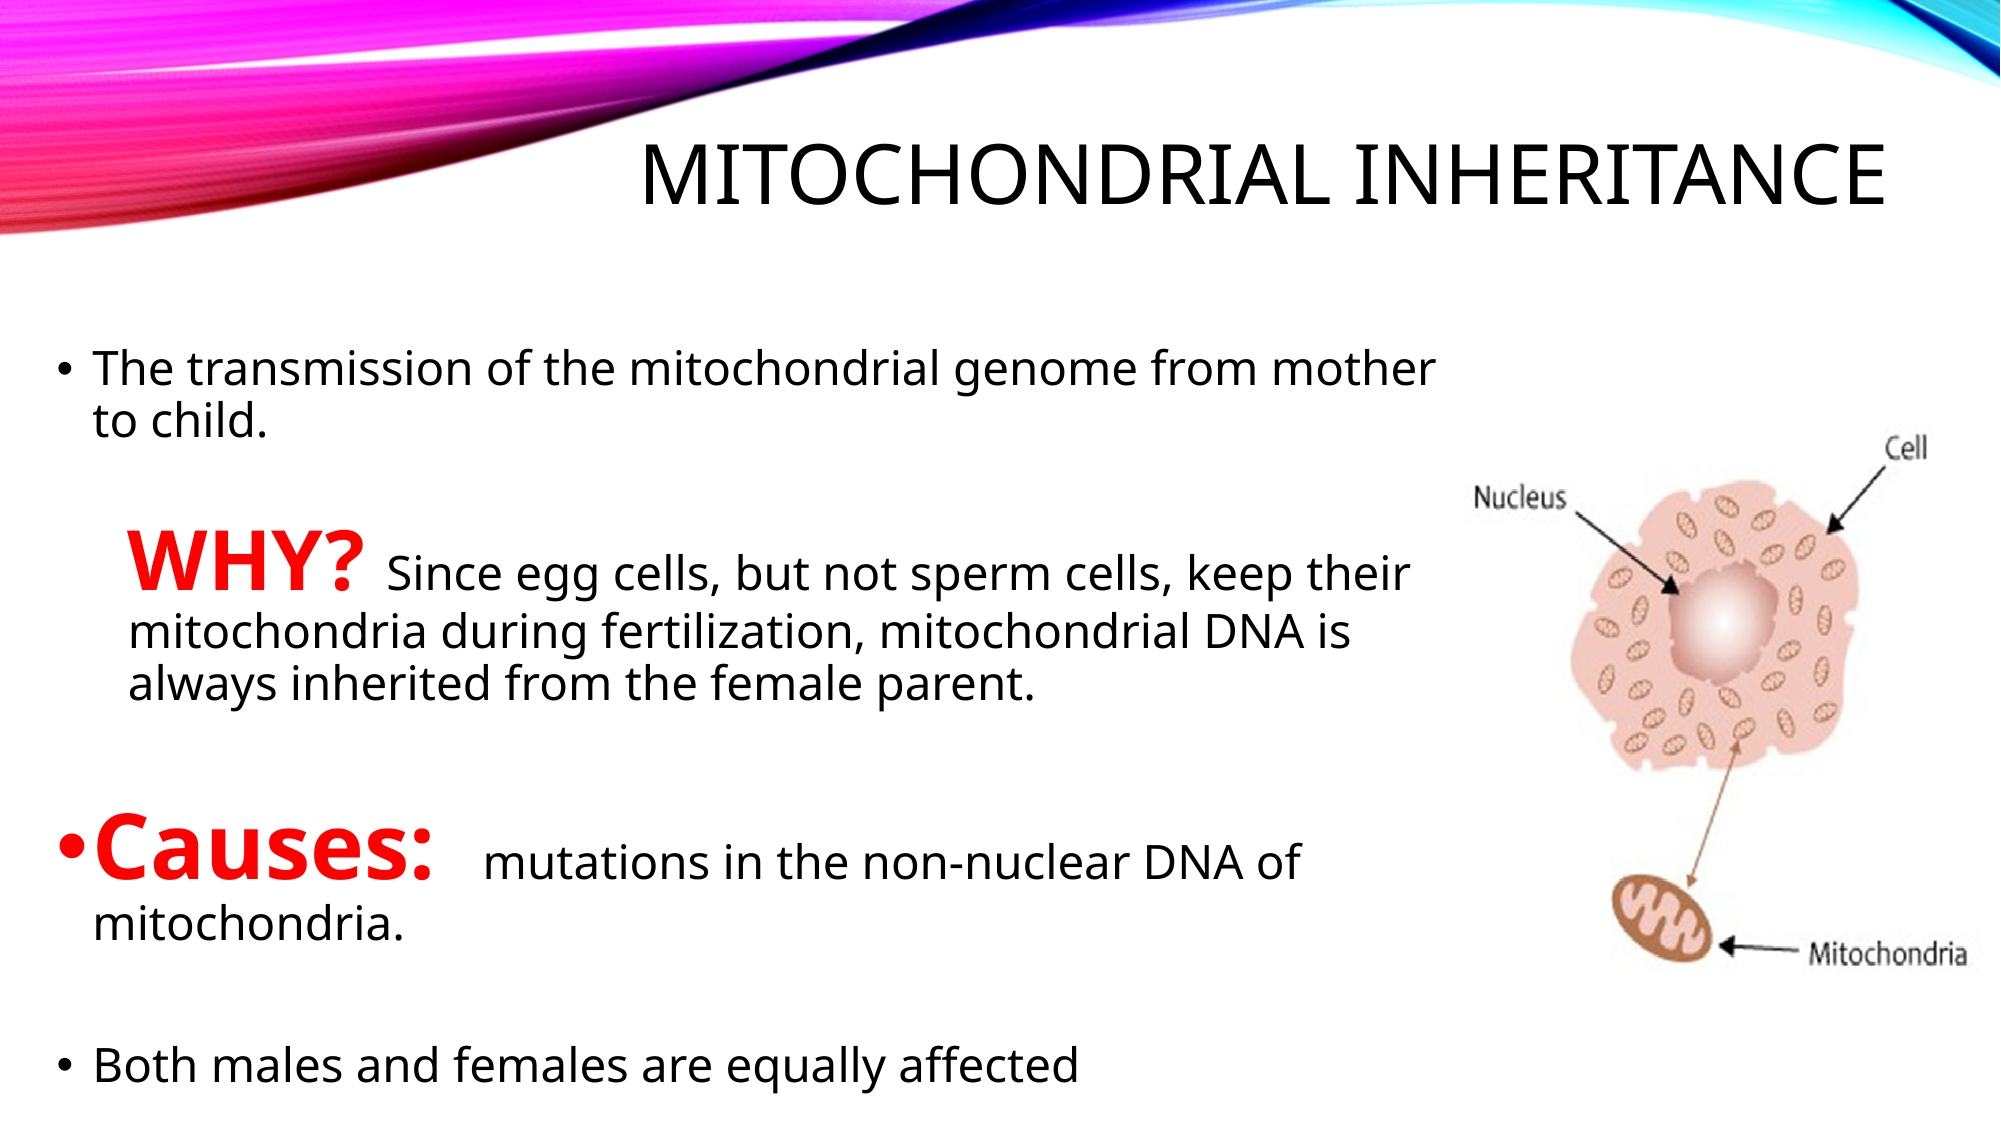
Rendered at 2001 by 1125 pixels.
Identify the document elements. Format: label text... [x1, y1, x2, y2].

list The transmission of the mitochondrial genome from mother to child. WHY? Since egg cells, but not sperm cells, keep their mitochondria during fertilization, mitochondrial DNA is always inherited from the female parent. Causes: mutations in the non-nuclear DNA of mitochondria. Both males and females are equally affected [41, 337, 1455, 1100]
picture [0, 0, 2000, 237]
picture [1910, 0, 2000, 45]
title Mitochondrial inheritance [491, 71, 1905, 284]
picture [1437, 381, 1986, 1007]
picture [1890, 0, 2000, 75]
